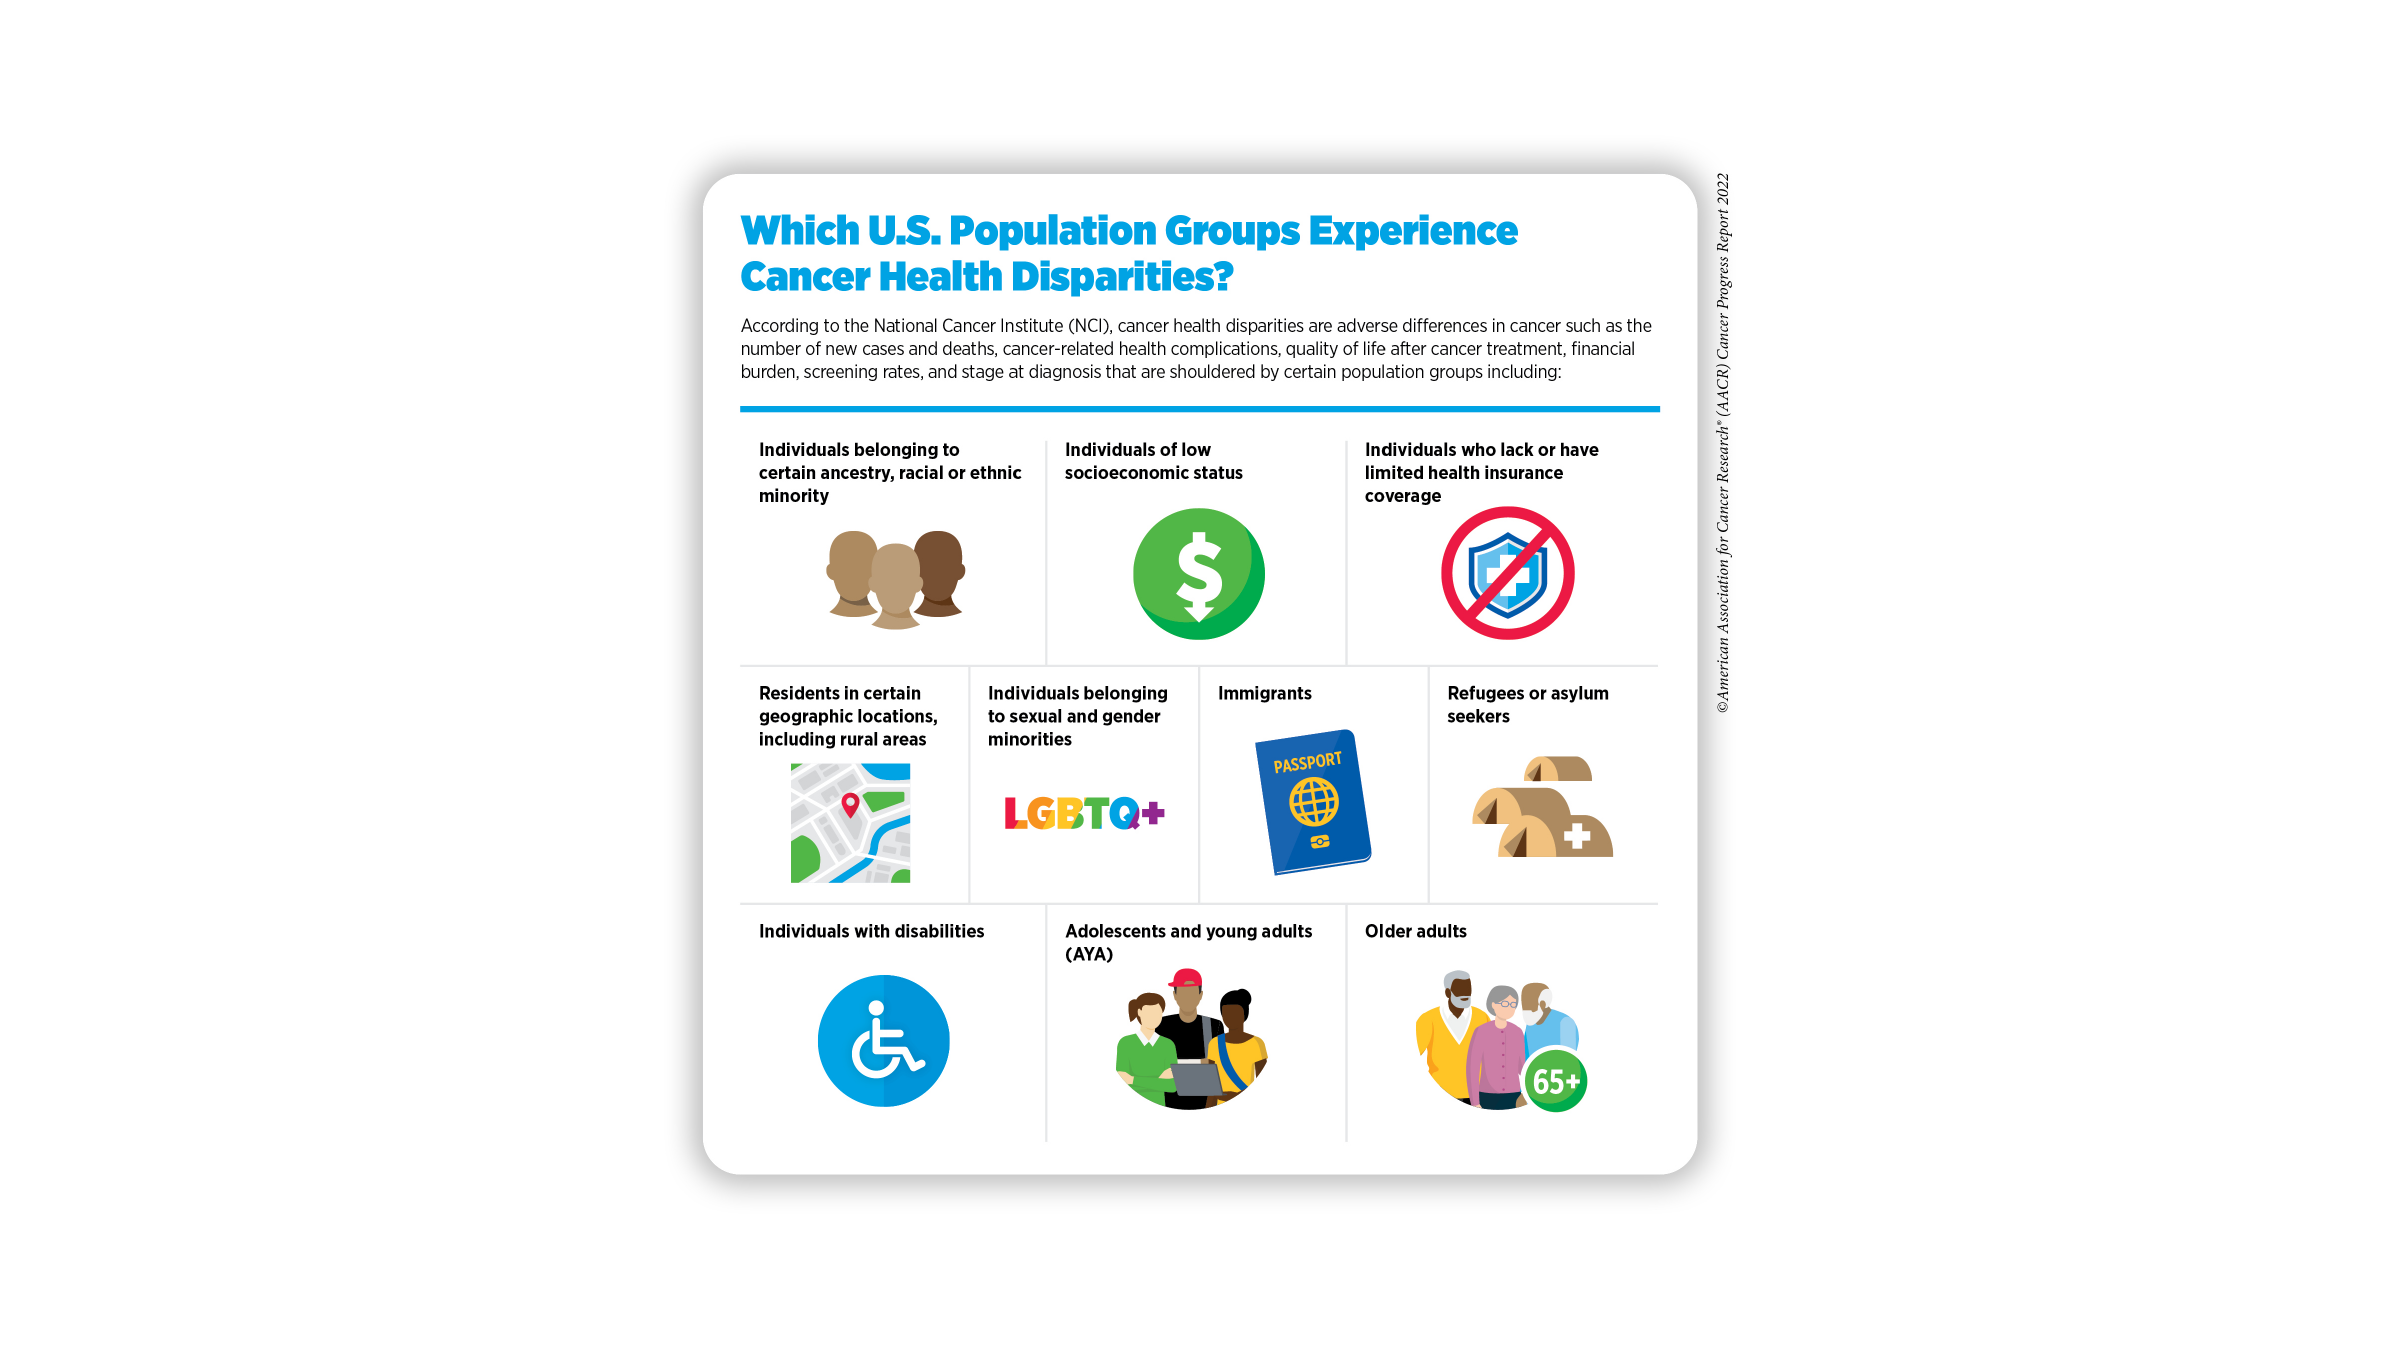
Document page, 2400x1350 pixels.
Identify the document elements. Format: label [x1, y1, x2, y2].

picture [646, 117, 1754, 1233]
